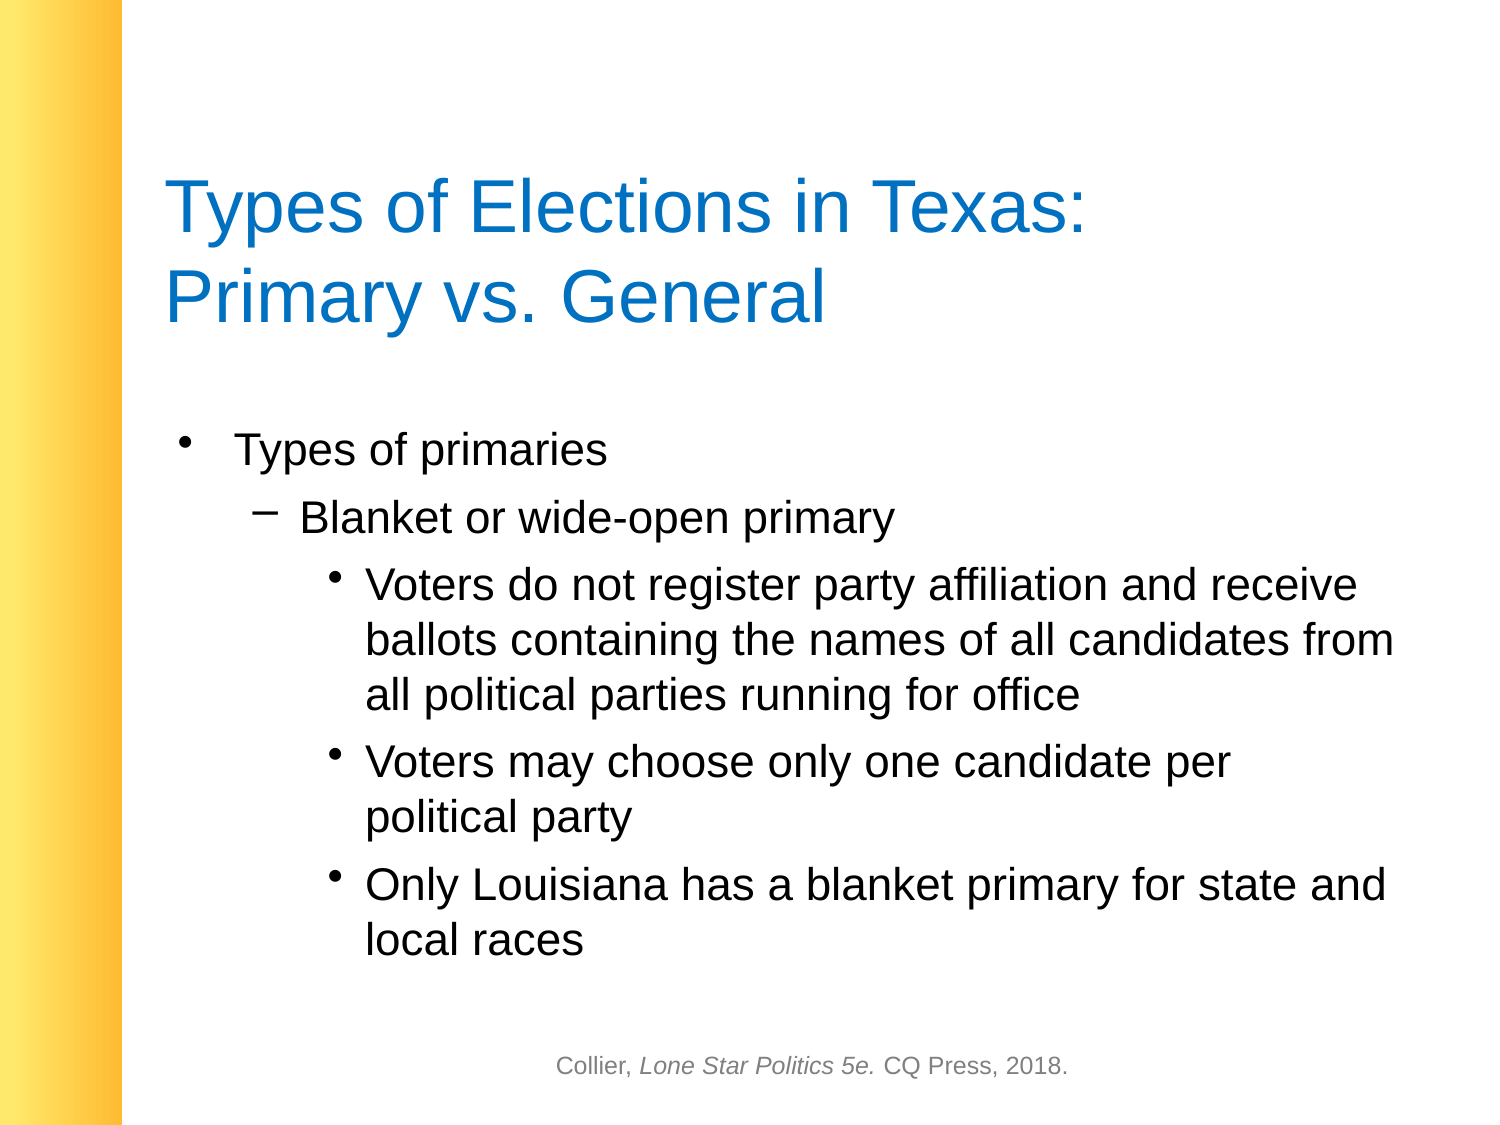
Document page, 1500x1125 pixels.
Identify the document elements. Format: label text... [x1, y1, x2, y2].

title Types of Elections in Texas: Primary vs. General [150, 149, 1215, 338]
list Types of primaries Blanket or wide-open primary Voters do not register party affiliation and receive ballots containing the names of all candidates from all political parties running for office Voters may choose only one candidate per political party Only Louisiana has a blanket primary for state and local races [162, 412, 1413, 1050]
picture [0, 0, 1500, 1125]
text_box Collier, Lone Star Politics 5e. CQ Press, 2018. [525, 1042, 1100, 1087]
